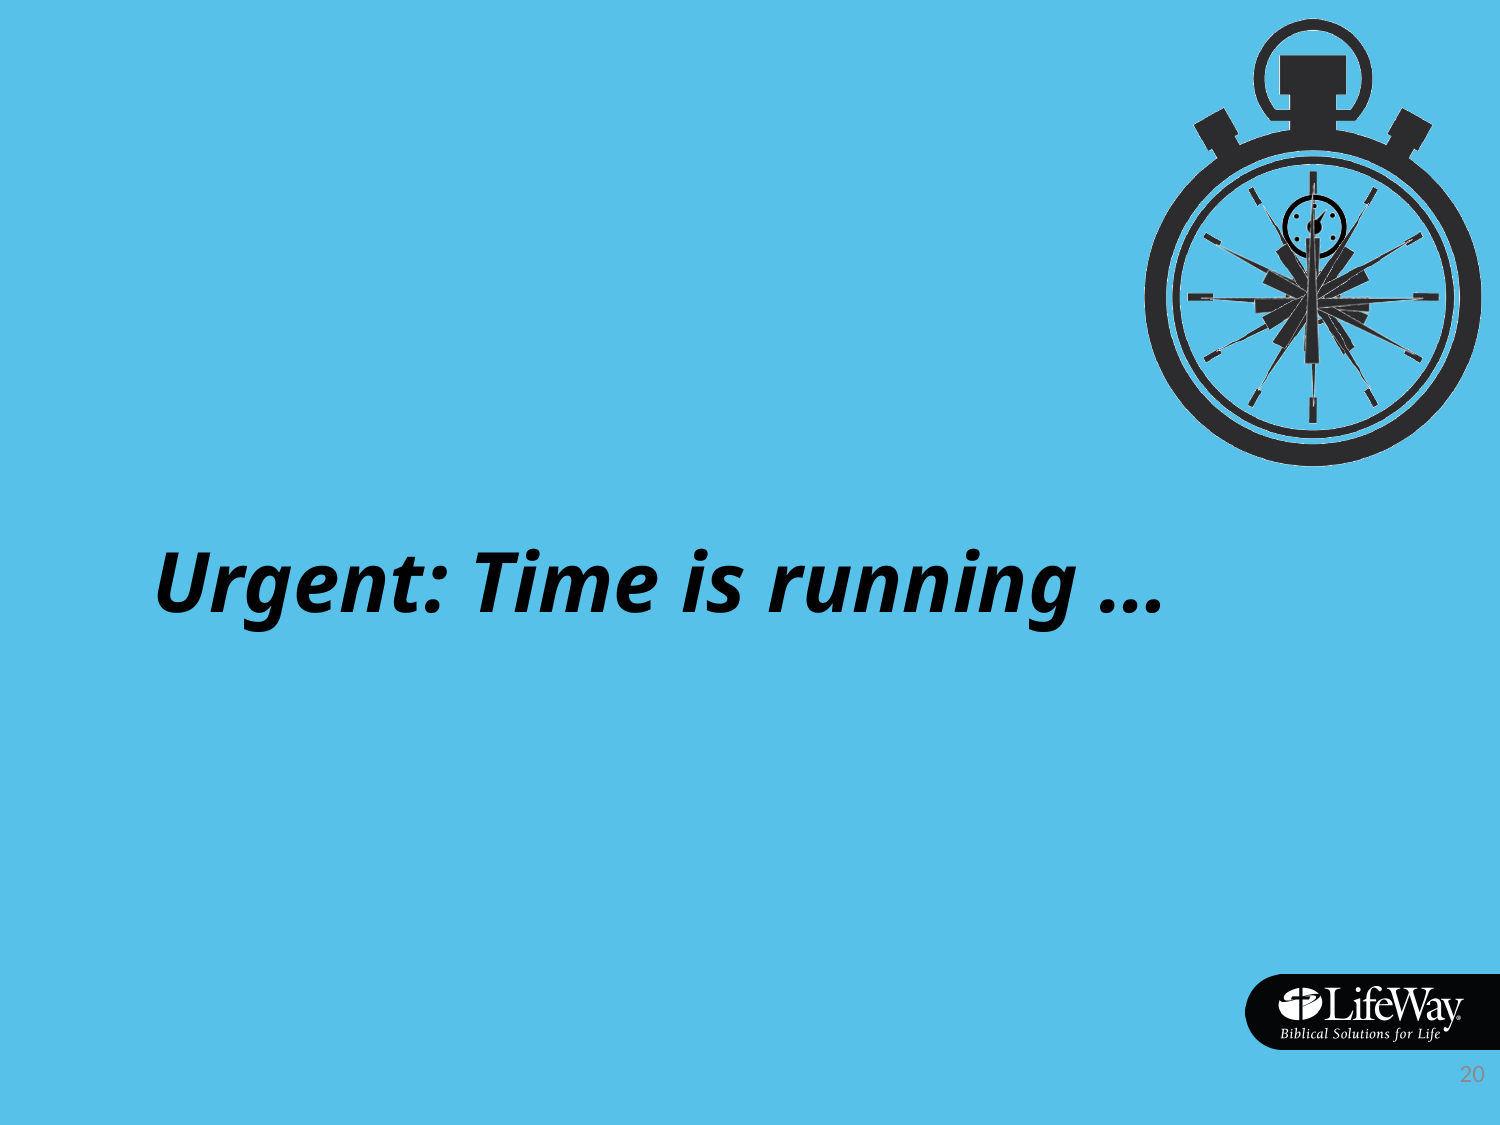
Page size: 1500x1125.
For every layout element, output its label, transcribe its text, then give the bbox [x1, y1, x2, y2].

text_box Urgent: Time is running … [137, 521, 1450, 637]
picture [1245, 974, 1500, 1051]
slide_number 20 [1149, 1042, 1500, 1103]
picture [1124, 0, 1500, 476]
